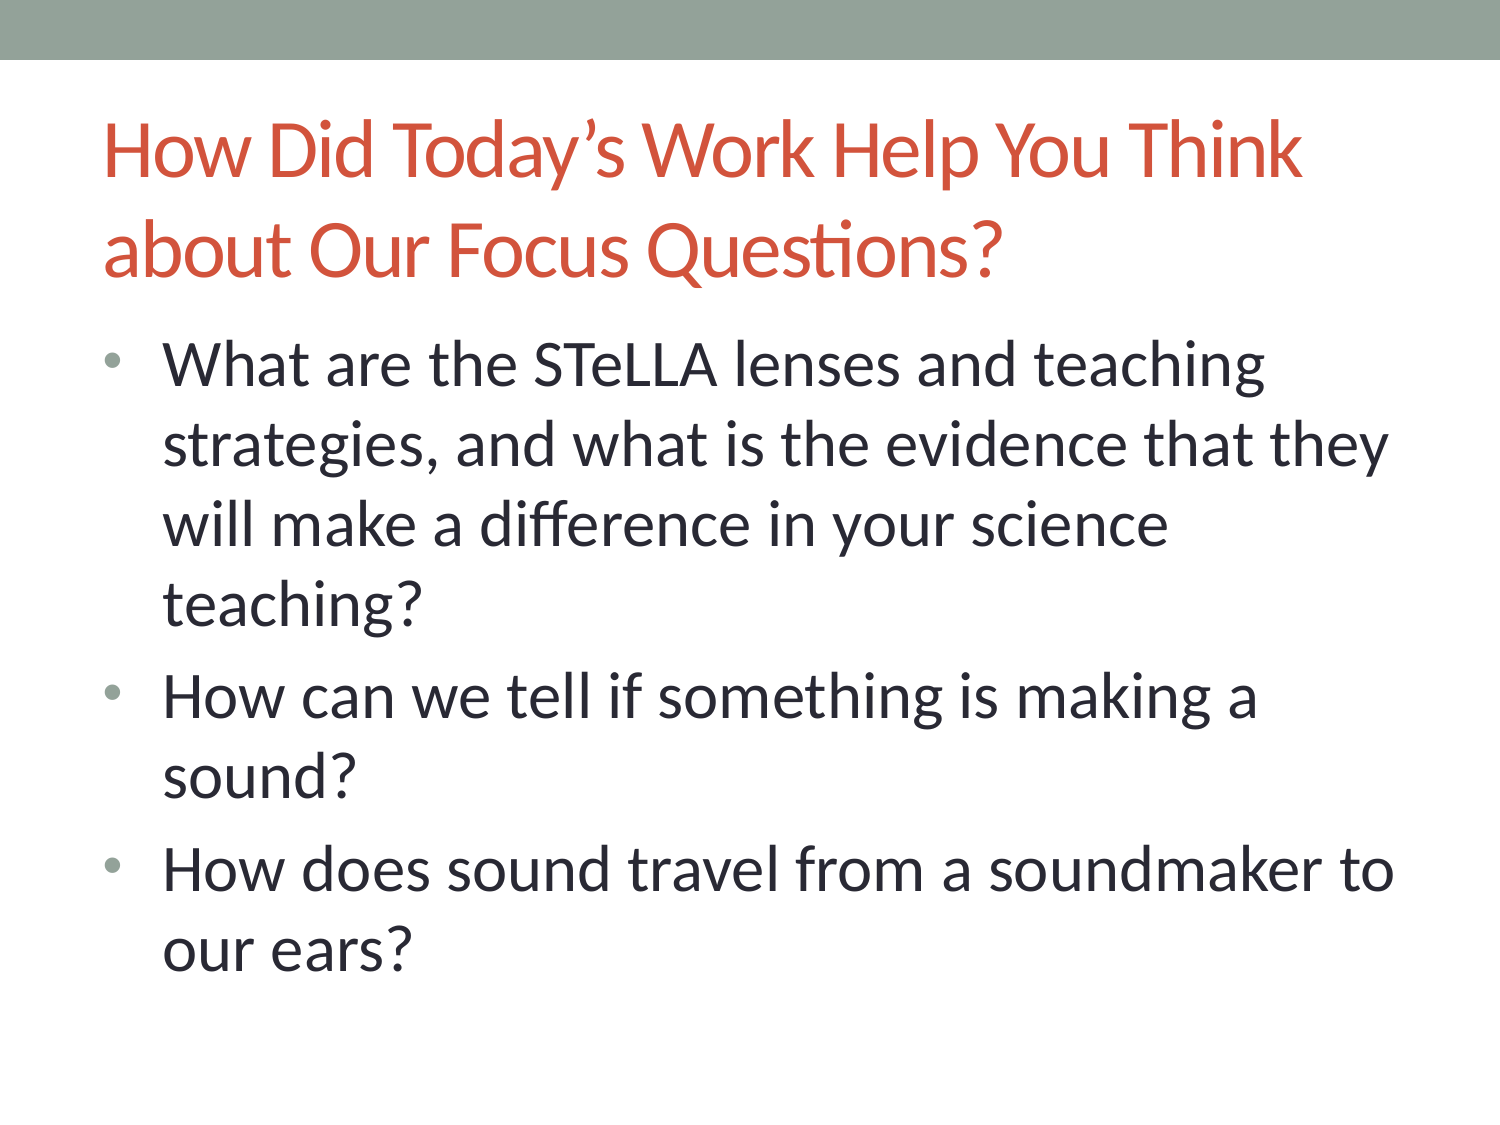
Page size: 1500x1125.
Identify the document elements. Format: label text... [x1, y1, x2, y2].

title How Did Today’s Work Help You Think about Our Focus Questions? [87, 112, 1438, 275]
list What are the STeLLA lenses and teaching strategies, and what is the evidence that they will make a difference in your science teaching? How can we tell if something is making a sound? How does sound travel from a soundmaker to our ears? [87, 312, 1438, 1063]
